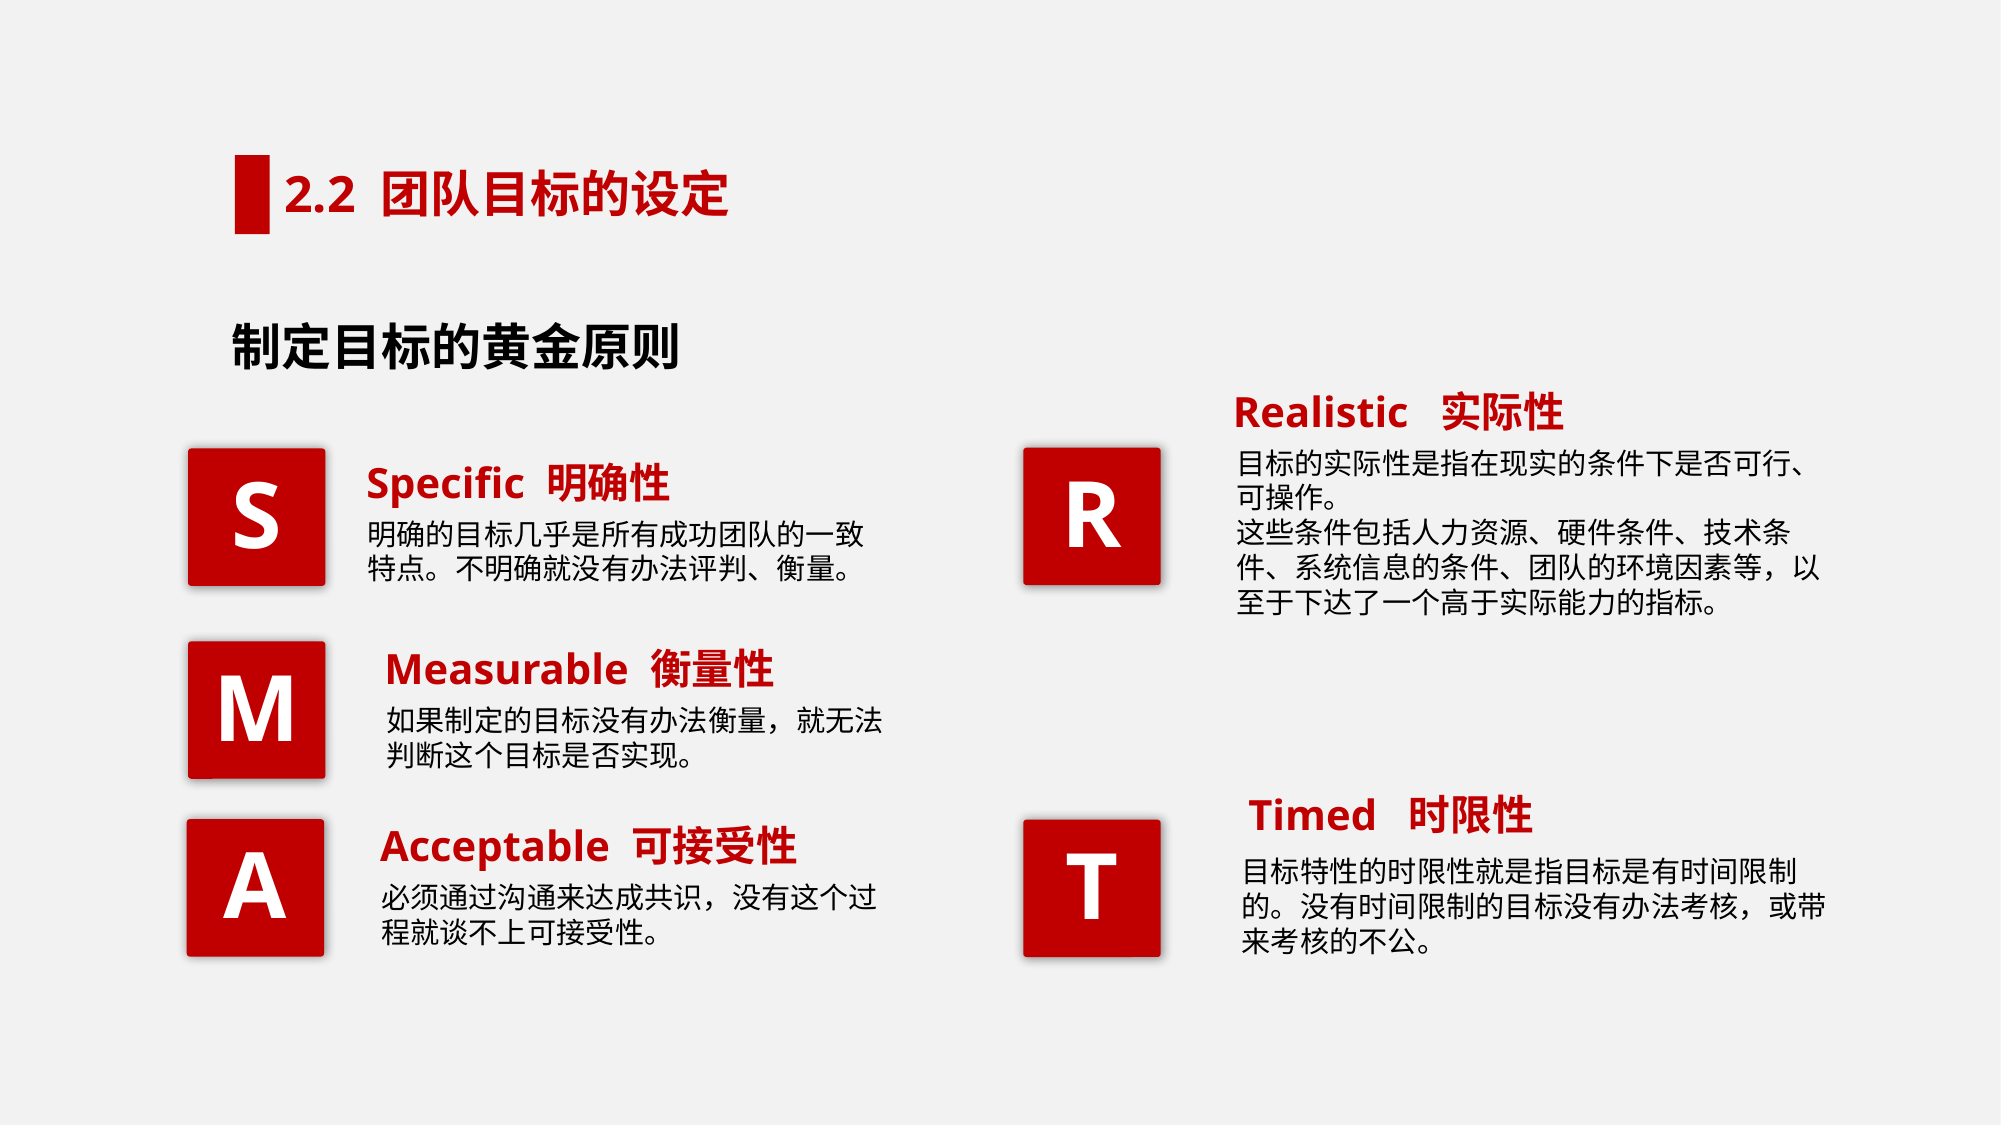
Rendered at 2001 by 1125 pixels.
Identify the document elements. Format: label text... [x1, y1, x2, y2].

text_box 如果制定的目标没有办法衡量，就无法判断这个目标是否实现。 [371, 695, 907, 780]
text_box 明确的目标几乎是所有成功团队的一致特点。不明确就没有办法评判、衡量。 [352, 508, 888, 594]
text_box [188, 448, 325, 586]
text_box Timed 时限性 [1233, 780, 1550, 845]
text_box Acceptable 可接受性 [365, 812, 813, 878]
text_box 制定目标的黄金原则 [216, 307, 985, 383]
text_box 必须通过沟通来达成共识，没有这个过程就谈不上可接受性。 [366, 872, 901, 957]
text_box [187, 819, 324, 957]
text_box 目标的实际性是指在现实的条件下是否可行、可操作。 这些条件包括人力资源、硬件条件、技术条件、系统信息的条件、团队的环境因素等，以至于下达了一个高于实际能力的指标。 [1221, 437, 1839, 628]
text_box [1023, 820, 1161, 957]
text_box Measurable 衡量性 [369, 635, 790, 701]
text_box [234, 155, 270, 235]
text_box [1023, 448, 1161, 585]
text_box 2.2 团队目标的设定 [270, 155, 1038, 230]
text_box Specific 明确性 [351, 449, 686, 515]
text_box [188, 641, 325, 779]
text_box 目标特性的时限性就是指目标是有时间限制的。没有时间限制的目标没有办法考核，或带来考核的不公。 [1226, 845, 1857, 966]
text_box Realistic 实际性 [1218, 378, 1581, 444]
